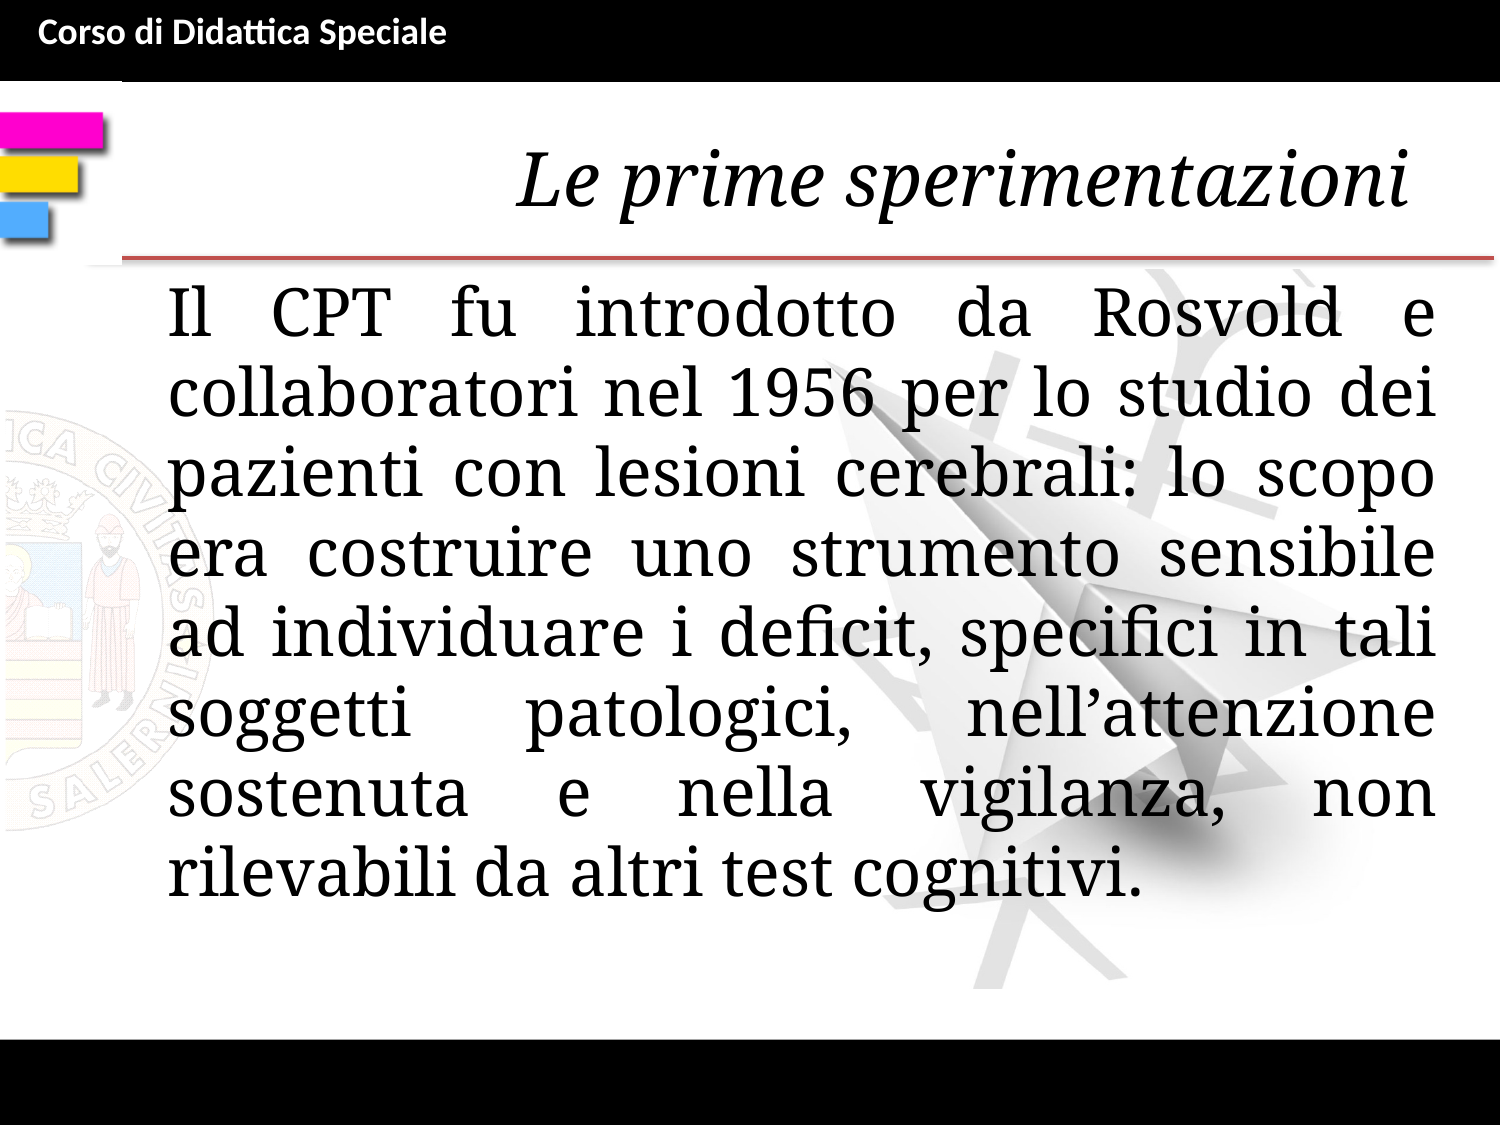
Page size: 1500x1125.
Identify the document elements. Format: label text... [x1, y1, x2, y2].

picture [750, 894, 1442, 989]
picture [0, 81, 122, 265]
title Le prime sperimentazioni [120, 106, 1426, 247]
list Il CPT fu introdotto da Rosvold e collaboratori nel 1956 per lo studio dei pazienti con lesioni cerebrali: lo scopo era costruire uno strumento sensibile ad individuare i deficit, specifici in tali soggetti patologici, nell’attenzione sostenuta e nella vigilanza, non rilevabili da altri test cognitivi. [152, 262, 1454, 894]
